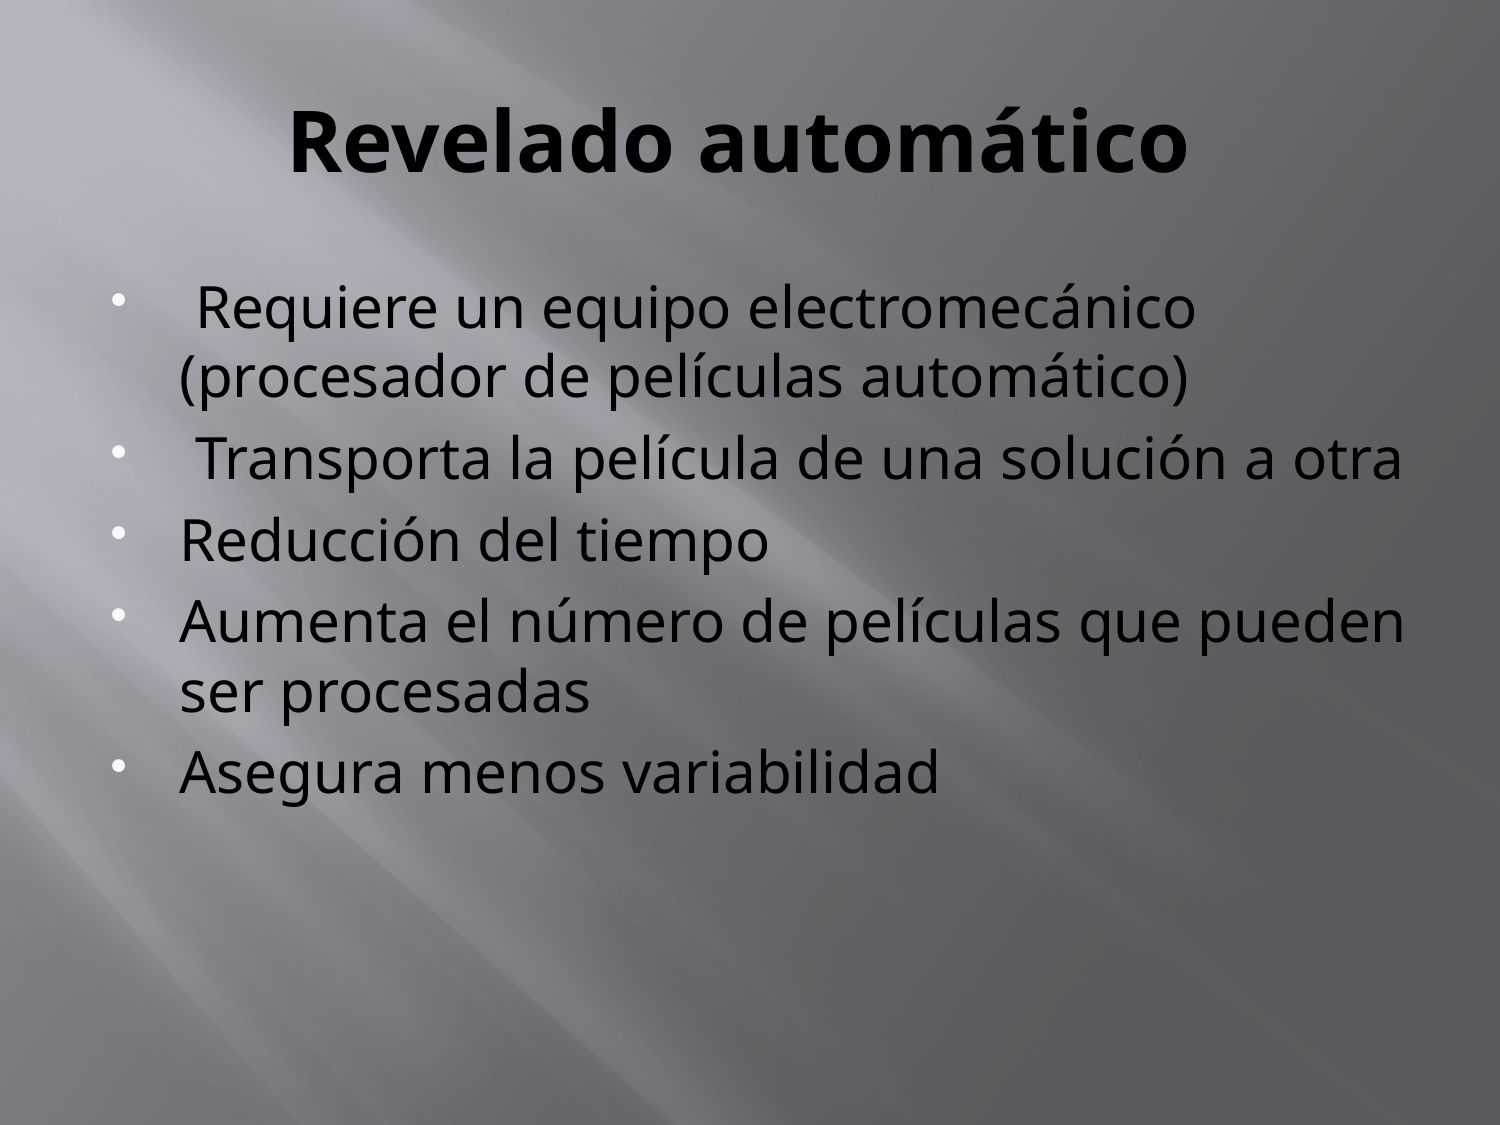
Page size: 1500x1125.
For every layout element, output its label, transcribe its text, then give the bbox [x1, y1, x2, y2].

list Requiere un equipo electromecánico (procesador de películas automático) Transporta la película de una solución a otra Reducción del tiempo Aumenta el número de películas que pueden ser procesadas Asegura menos variabilidad [75, 262, 1425, 1035]
title Revelado automático [75, 45, 1425, 233]
